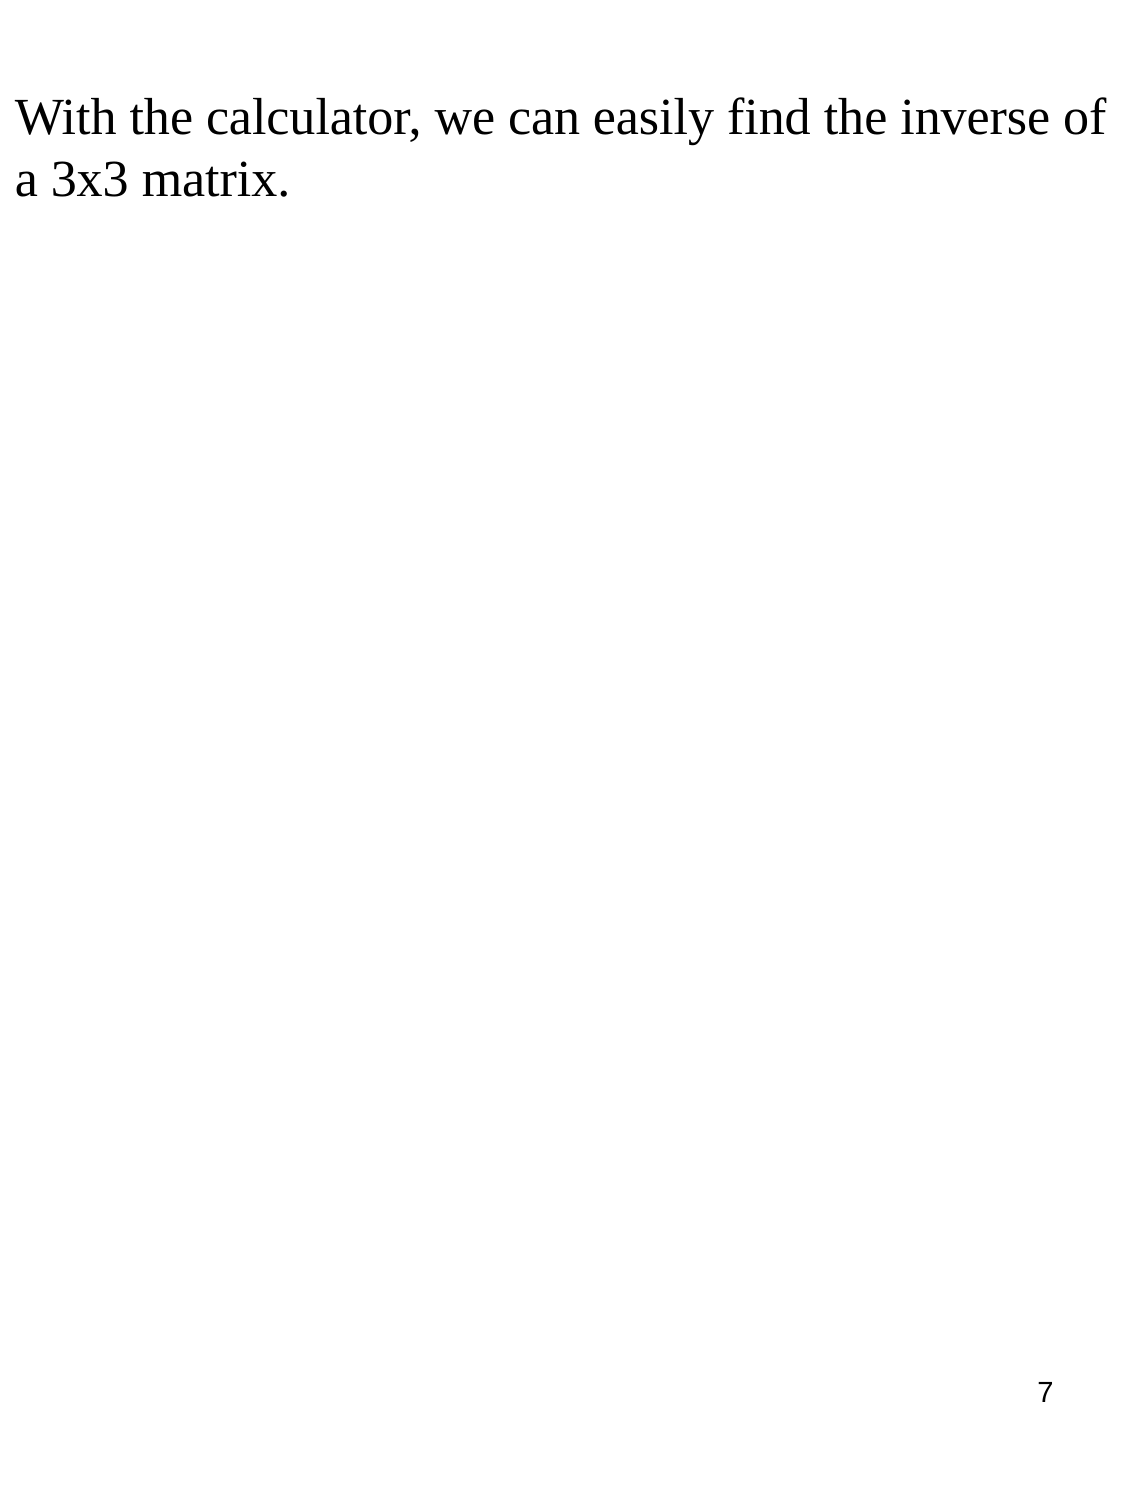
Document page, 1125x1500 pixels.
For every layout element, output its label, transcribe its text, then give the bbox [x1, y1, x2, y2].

text_box With the calculator, we can easily find the inverse of a 3x3 matrix. [0, 74, 1125, 215]
slide_number 7 [806, 1365, 1069, 1471]
